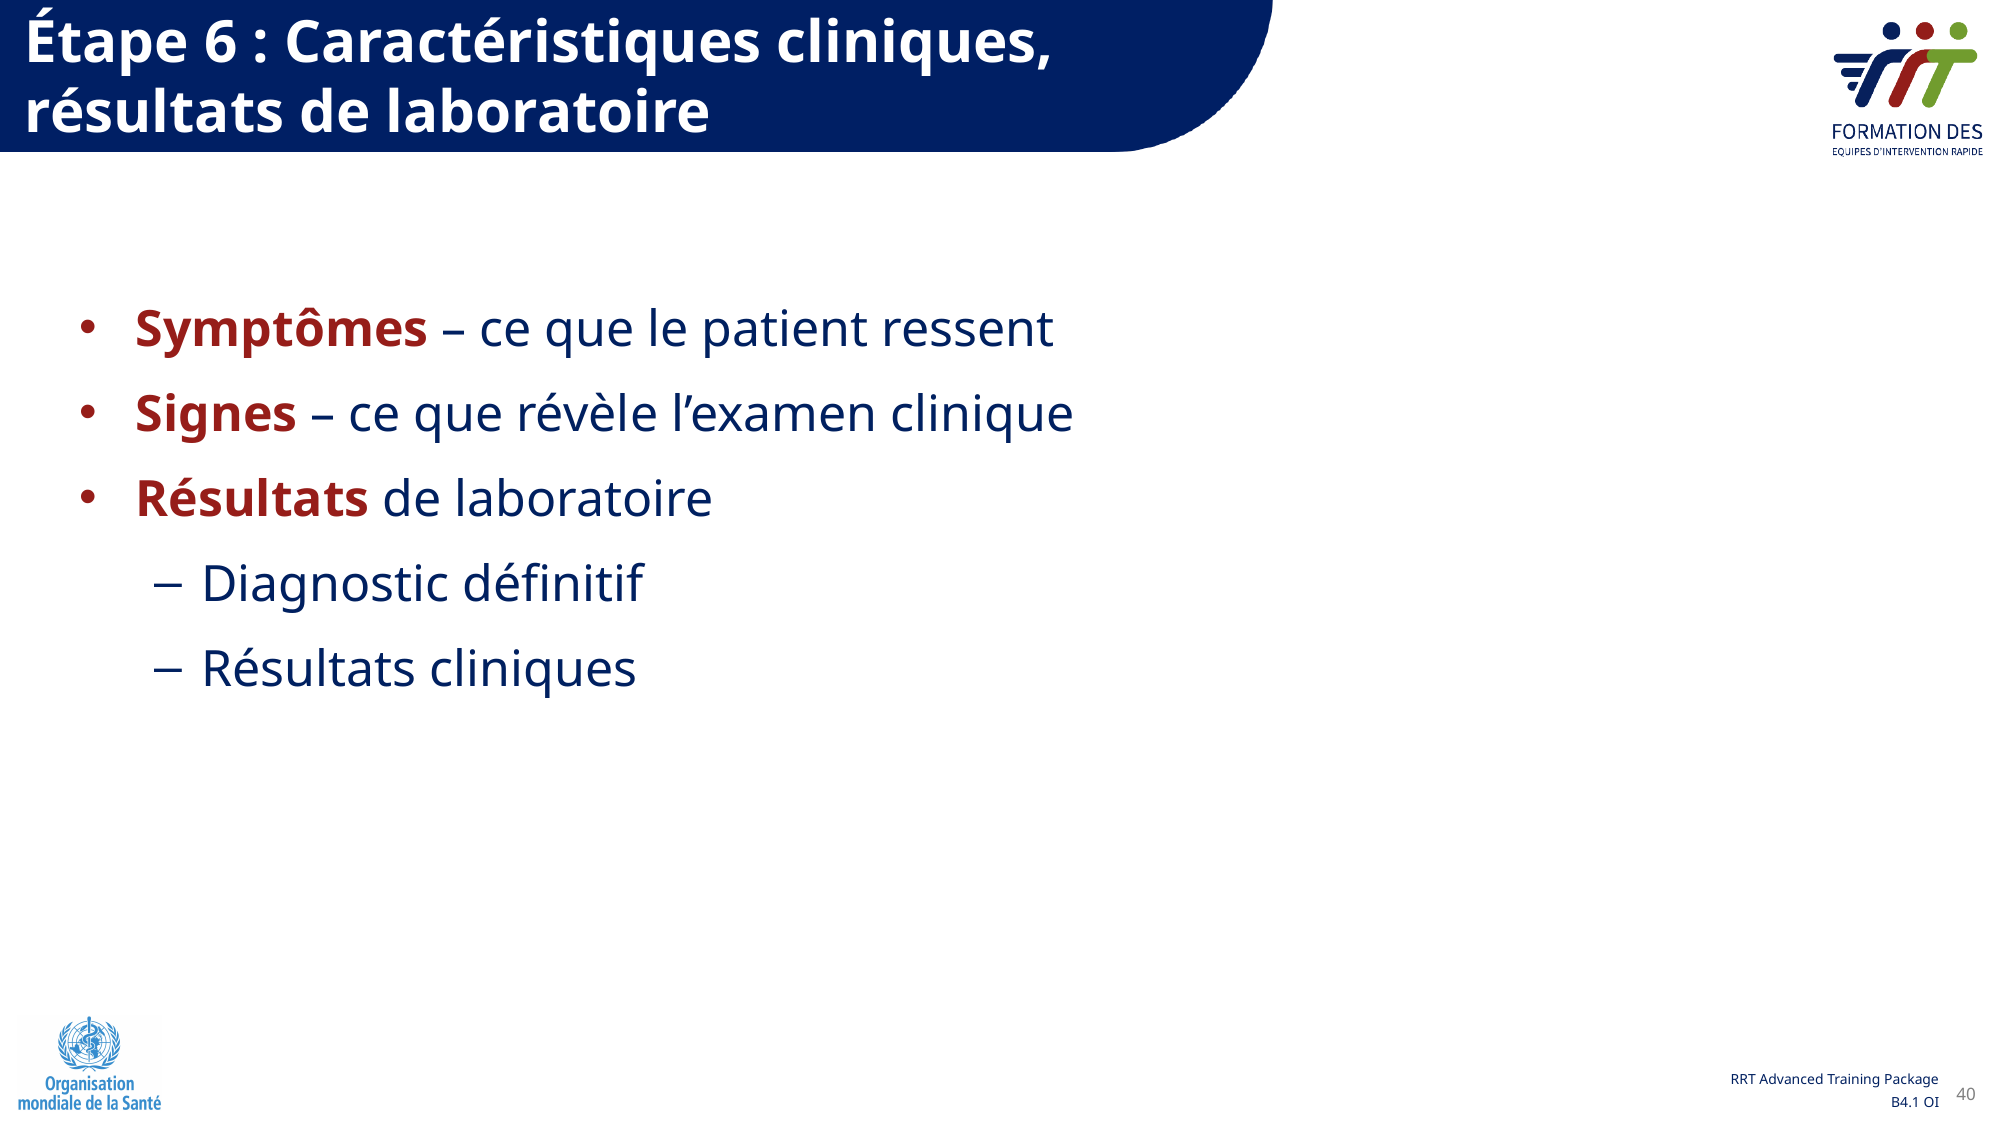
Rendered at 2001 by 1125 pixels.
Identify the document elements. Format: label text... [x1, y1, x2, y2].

picture [17, 1015, 162, 1111]
text_box Symptômes – ce que le patient ressent Signes – ce que révèle l’examen clinique Résultats de laboratoire Diagnostic définitif Résultats cliniques [64, 289, 1901, 975]
picture [0, 0, 1273, 152]
picture [1832, 21, 1983, 157]
text_box Étape 6 : Caractéristiques cliniques, résultats de laboratoire [10, 0, 1163, 144]
